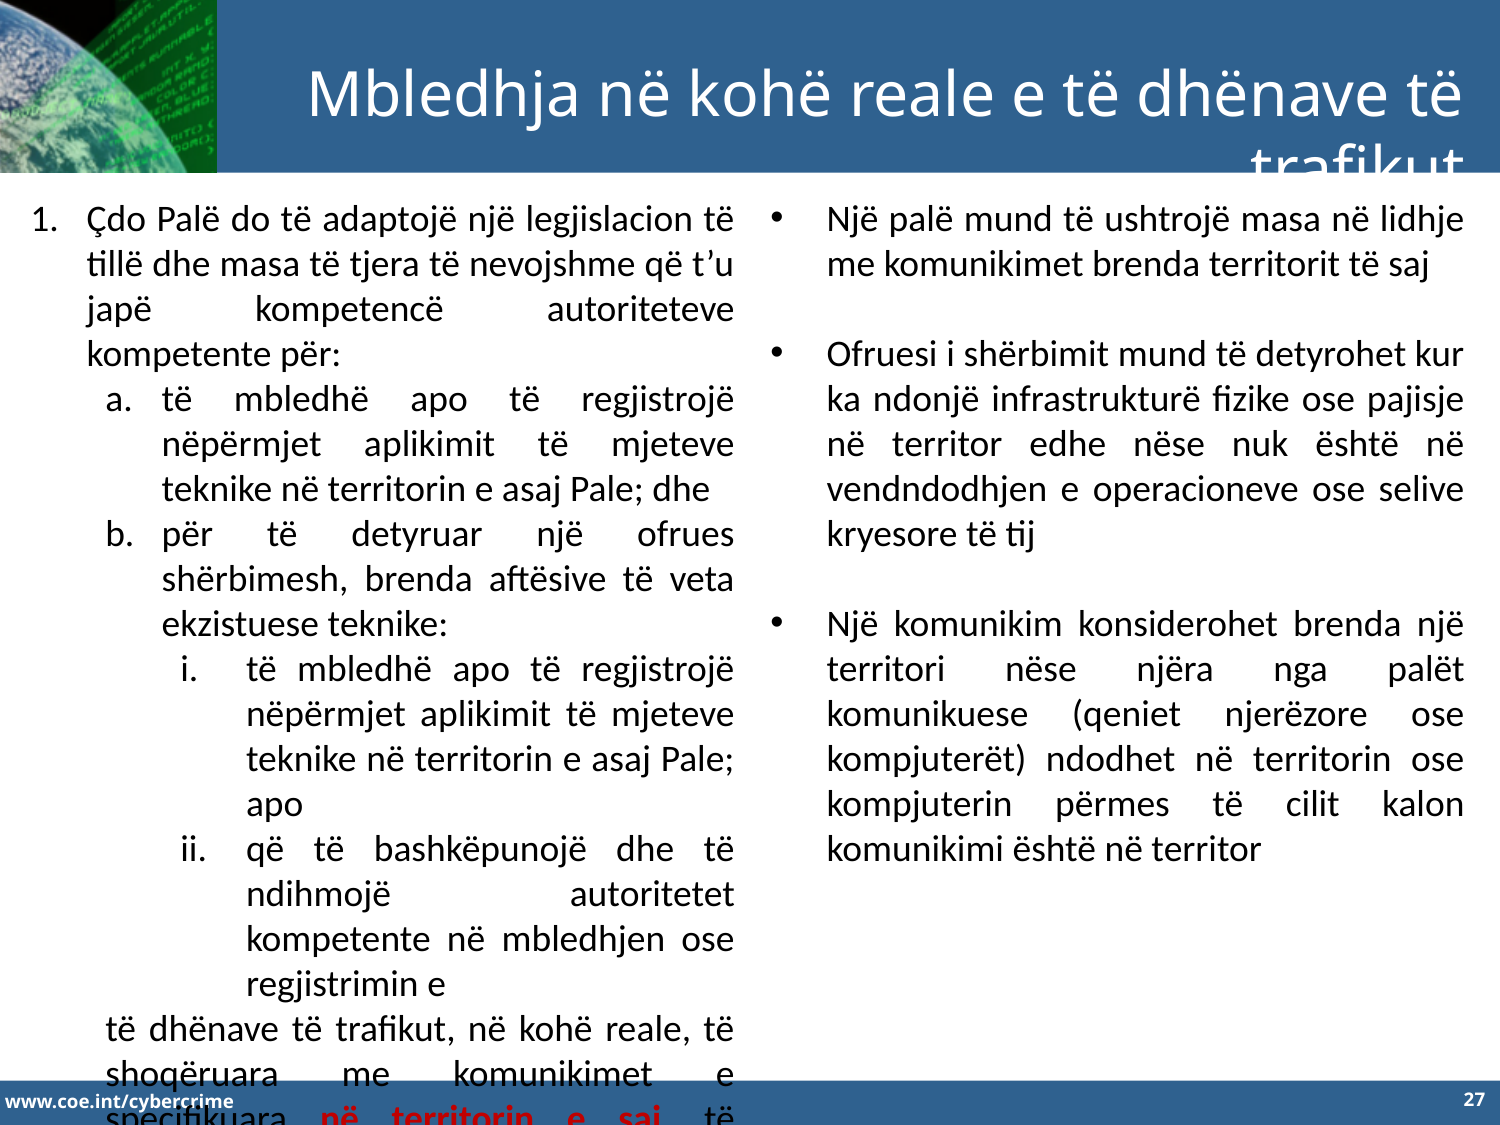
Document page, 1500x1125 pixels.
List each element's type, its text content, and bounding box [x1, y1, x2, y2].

text_box Një palë mund të ushtrojë masa në lidhje me komunikimet brenda territorit të saj Ofruesi i shërbimit mund të detyrohet kur ka ndonjë infrastrukturë fizike ose pajisje në territor edhe nëse nuk është në vendndodhjen e operacioneve ose selive kryesore të tij Një komunikim konsiderohet brenda një territori nëse njëra nga palët komunikuese (qeniet njerëzore ose kompjuterët) ndodhet në territorin ose kompjuterin përmes të cilit kalon komunikimi është në territor [755, 212, 1480, 877]
text_box Çdo Palë do të adaptojë një legjislacion të tillë dhe masa të tjera të nevojshme që t’u japë kompetencë autoriteteve kompetente për: të mbledhë apo të regjistrojë nëpërmjet aplikimit të mjeteve teknike në territorin e asaj Pale; dhe për të detyruar një ofrues shërbimesh, brenda aftësive të veta ekzistuese teknike: të mbledhë apo të regjistrojë nëpërmjet aplikimit të mjeteve teknike në territorin e asaj Pale; apo që të bashkëpunojë dhe të ndihmojë autoritetet kompetente në mbledhjen ose regjistrimin e të dhënave të trafikut, në kohë reale, të shoqëruara me komunikimet e specifikuara në territorin e saj, të transmetuara nëpërmjet një sistemi kompjuterik. [15, 186, 750, 1125]
picture [0, 0, 217, 173]
text_box Mbledhja në kohë reale e të dhënave të trafikut [227, 46, 1480, 212]
